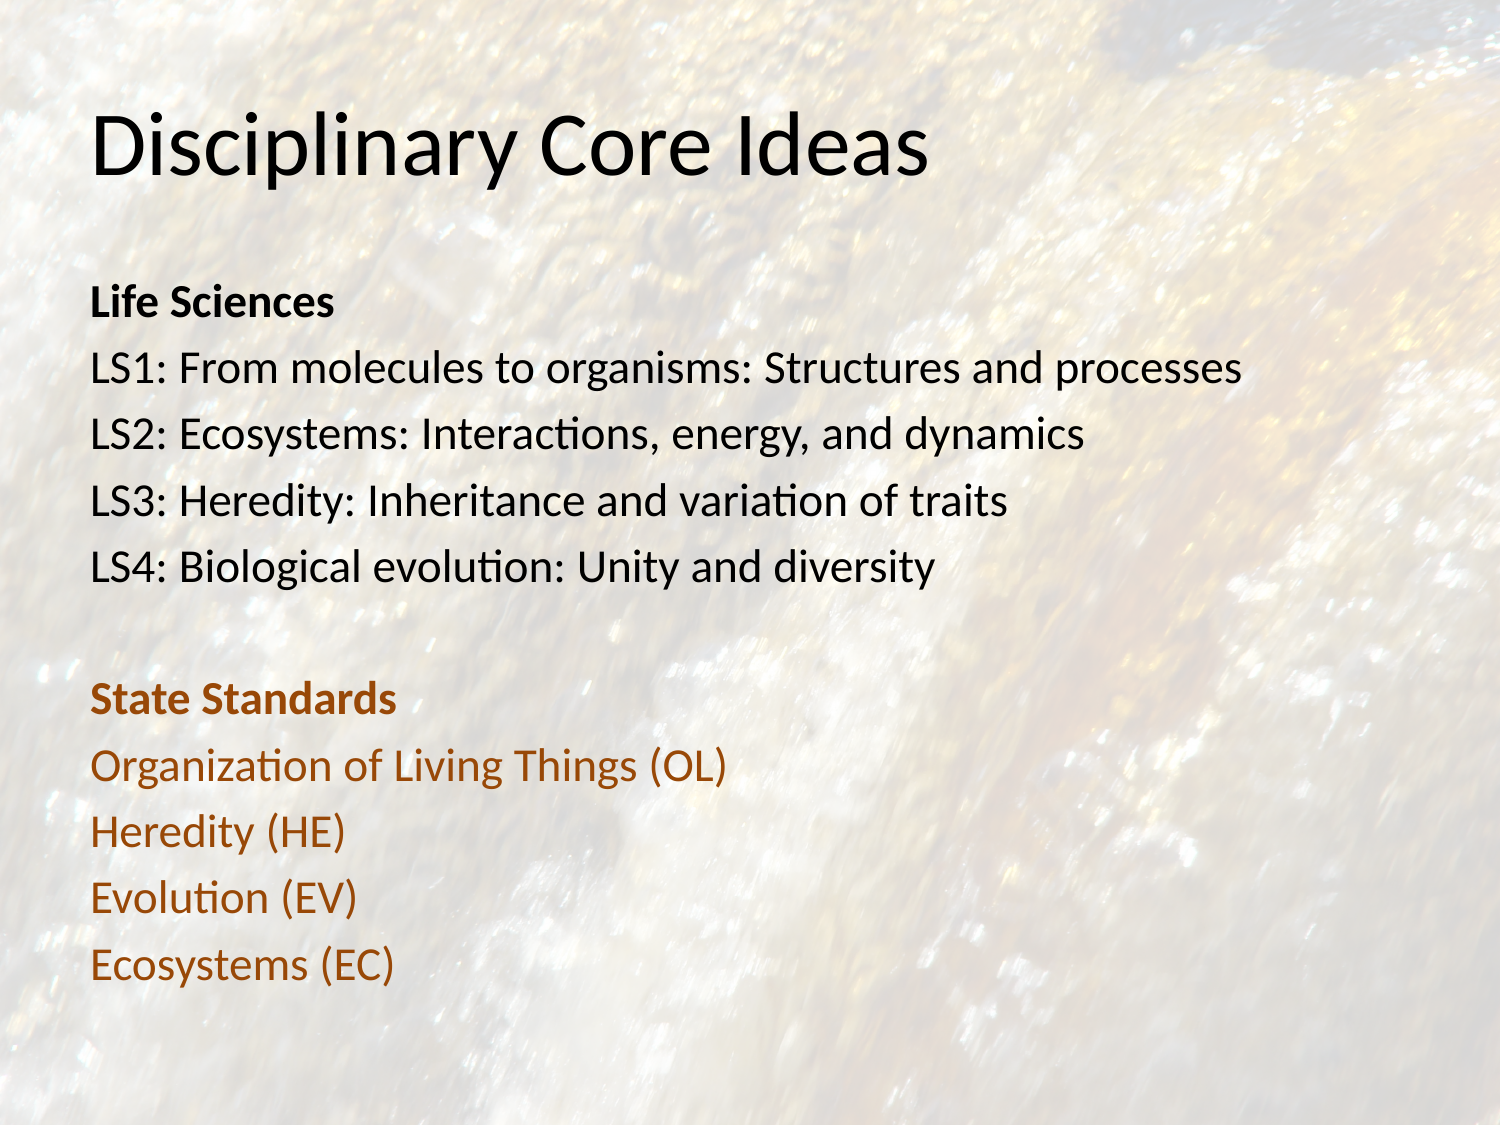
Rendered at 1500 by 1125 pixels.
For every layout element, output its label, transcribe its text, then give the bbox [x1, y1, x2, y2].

title Disciplinary Core Ideas [75, 45, 1425, 233]
list Life Sciences LS1: From molecules to organisms: Structures and processes LS2: Ecosystems: Interactions, energy, and dynamics LS3: Heredity: Inheritance and variation of traits LS4: Biological evolution: Unity and diversity State Standards Organization of Living Things (OL) Heredity (HE) Evolution (EV) Ecosystems (EC) [75, 262, 1425, 1005]
